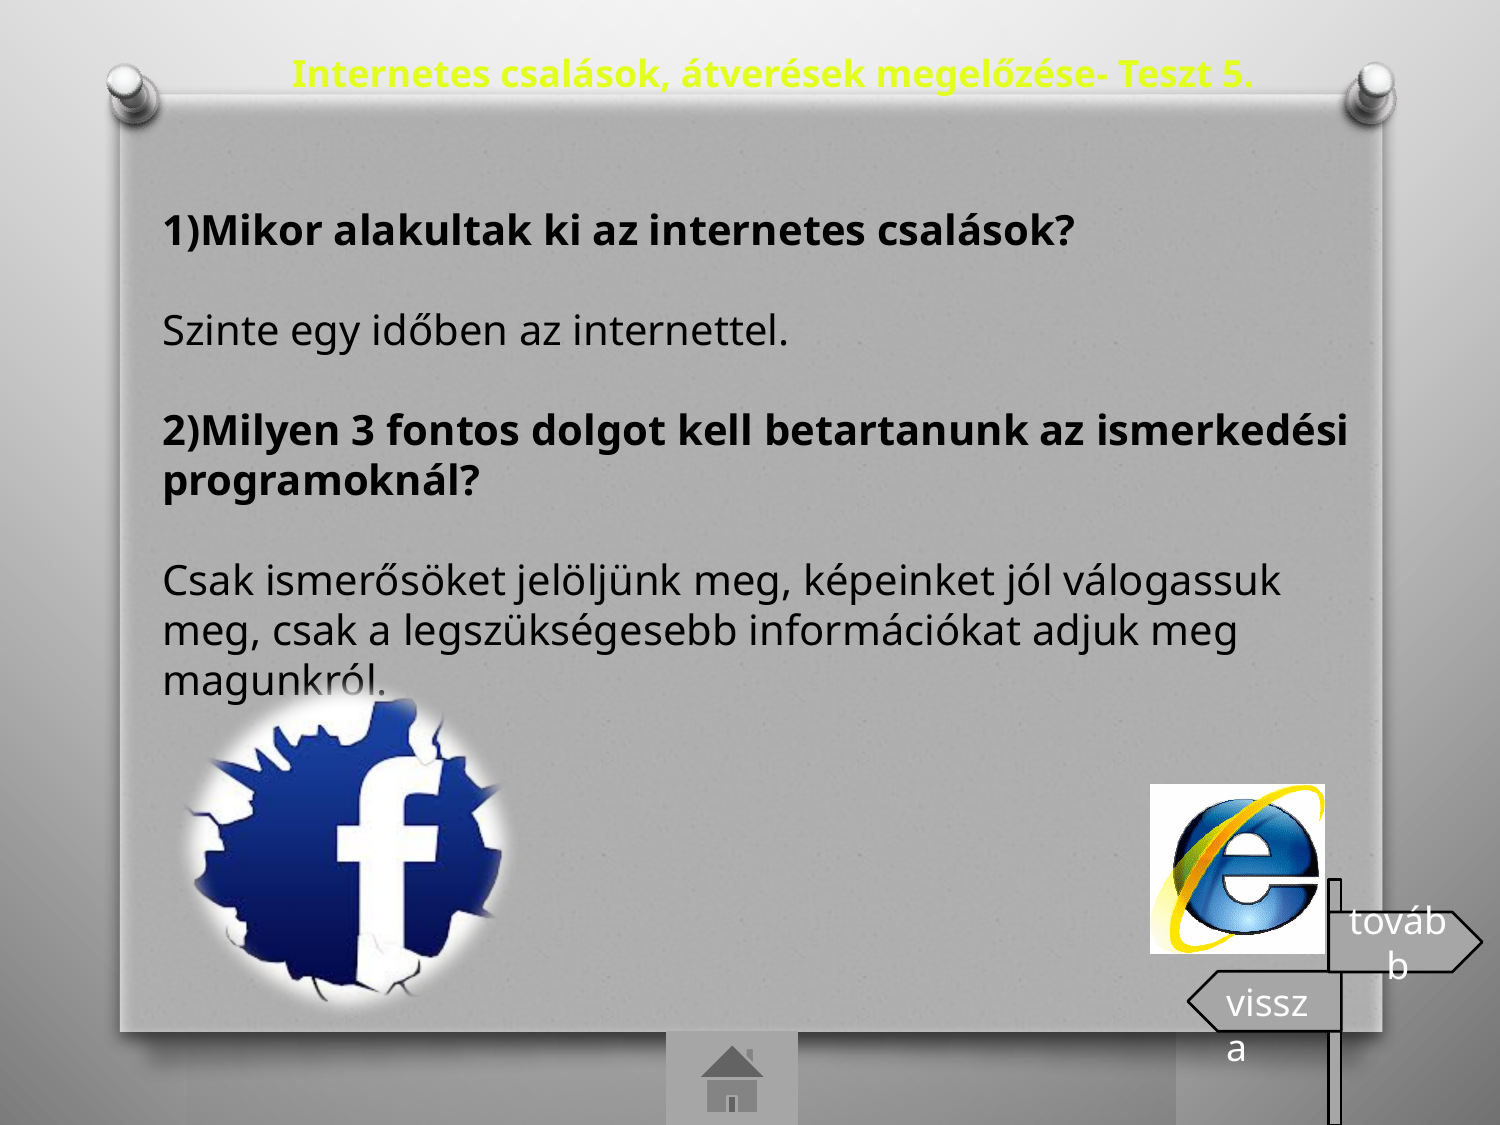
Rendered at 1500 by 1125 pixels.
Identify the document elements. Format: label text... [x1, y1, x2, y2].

picture [75, 29, 198, 153]
text_box 1)Mikor alakultak ki az internetes csalások? Szinte egy időben az internettel. 2)Milyen 3 fontos dolgot kell betartanunk az ismerkedési programoknál? Csak ismerősöket jelöljünk meg, képeinket jól válogassuk meg, csak a legszükségesebb információkat adjuk meg magunkról. [147, 196, 1376, 712]
picture [1150, 765, 1326, 972]
text_box [666, 1031, 798, 1125]
text_box [1328, 878, 1342, 910]
text_box [1327, 1033, 1342, 1125]
text_box [1186, 977, 1211, 1027]
picture [1317, 35, 1439, 156]
text_box Internetes csalások, átverések megelőzése- Teszt 5. [277, 42, 1276, 103]
text_box tovább [1327, 910, 1484, 974]
picture [170, 670, 523, 1023]
text_box vissza [1211, 971, 1340, 1076]
